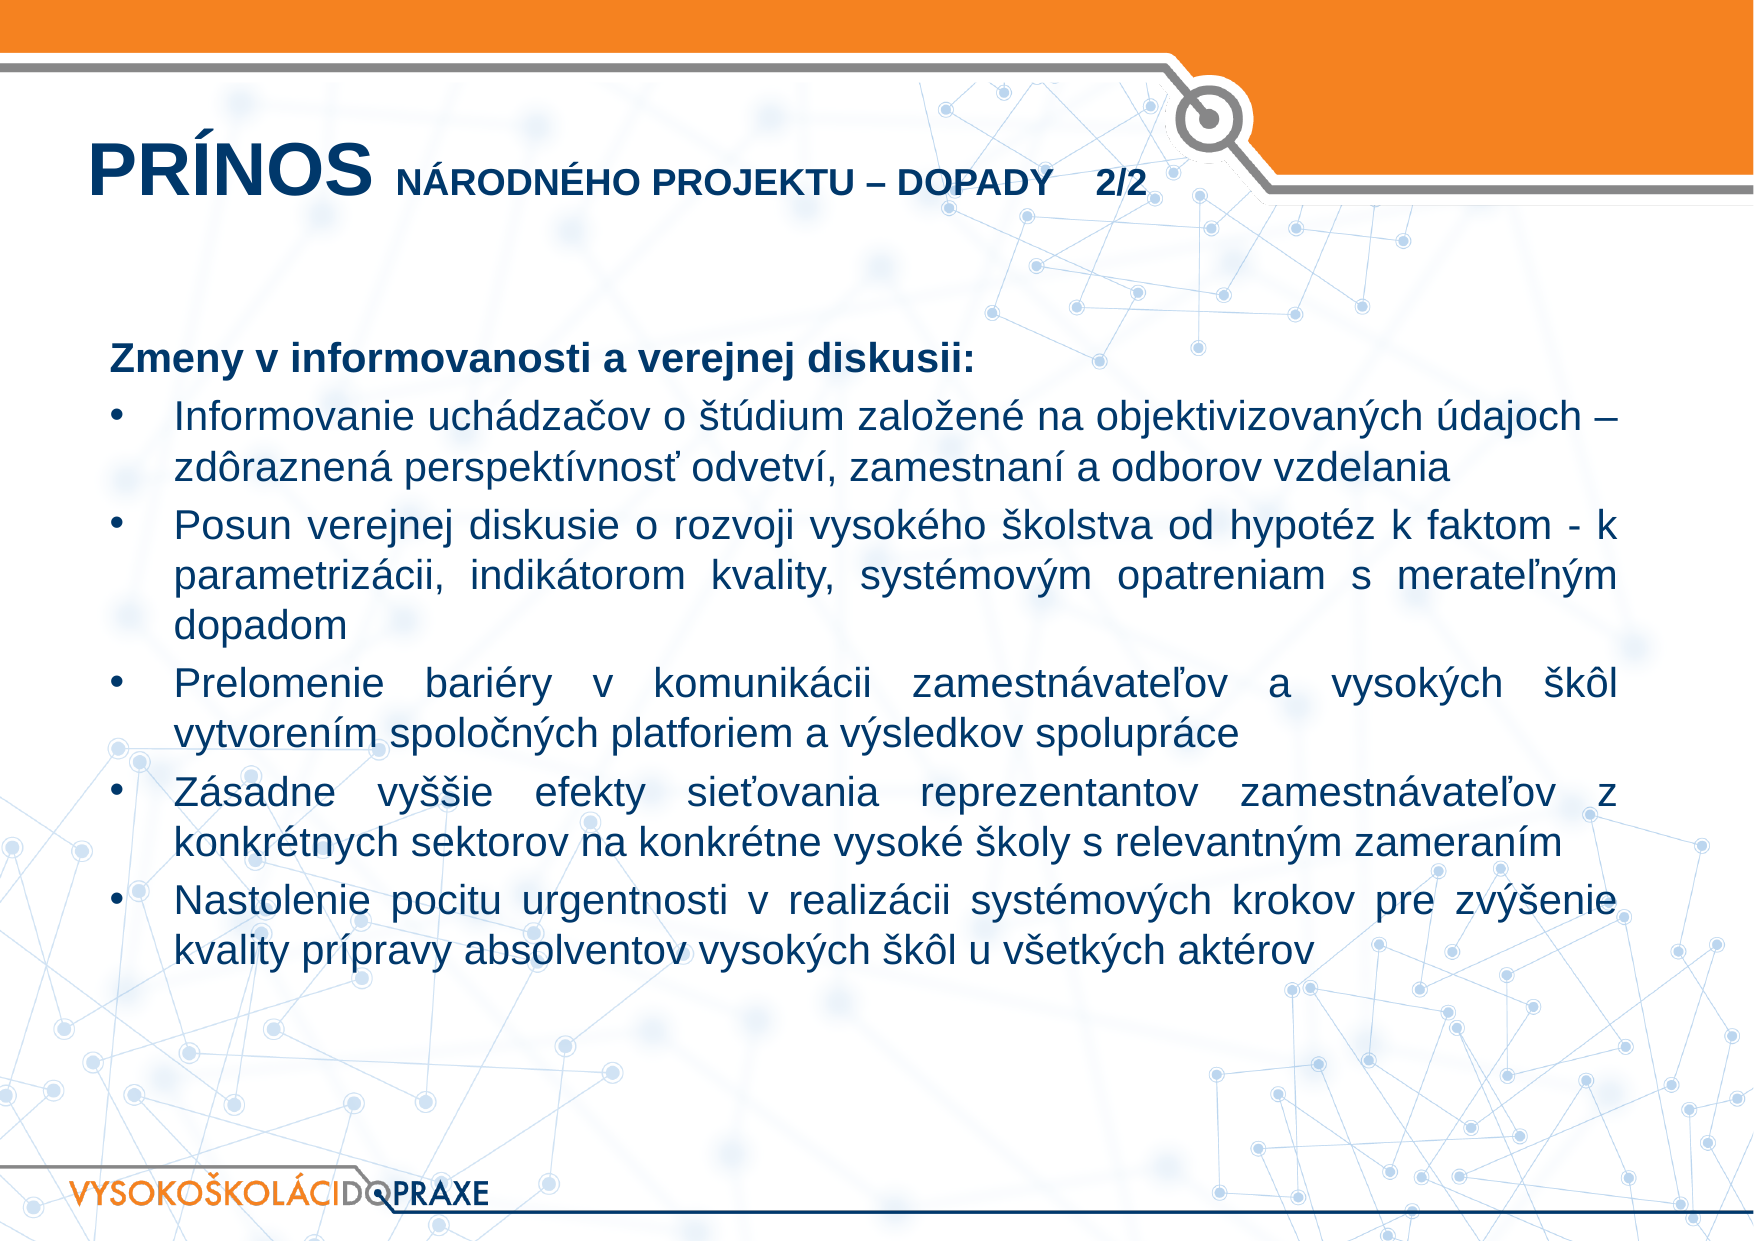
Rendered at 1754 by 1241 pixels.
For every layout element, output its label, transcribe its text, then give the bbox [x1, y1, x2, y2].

picture [0, 0, 1754, 1241]
title Prínos národného projektu – dopady 2/2 [70, 113, 1250, 217]
list Zmeny v informovanosti a verejnej diskusii: Informovanie uchádzačov o štúdium založené na objektivizovaných údajoch – zdôraznená perspektívnosť odvetví, zamestnaní a odborov vzdelania Posun verejnej diskusie o rozvoji vysokého školstva od hypotéz k faktom - k parametrizácii, indikátorom kvality, systémovým opatreniam s merateľným dopadom Prelomenie bariéry v komunikácii zamestnávateľov a vysokých škôl vytvorením spoločných platforiem a výsledkov spolupráce Zásadne vyššie efekty sieťovania reprezentantov zamestnávateľov z konkrétnych sektorov na konkrétne vysoké školy s relevantným zameraním Nastolenie pocitu urgentnosti v realizácii systémových krokov pre zvýšenie kvality prípravy absolventov vysokých škôl u všetkých aktérov [92, 322, 1636, 1140]
